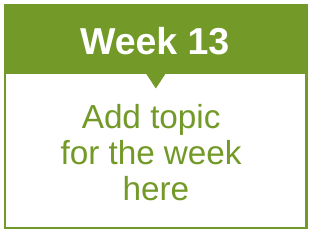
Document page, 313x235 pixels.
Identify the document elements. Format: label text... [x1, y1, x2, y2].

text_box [4, 5, 307, 89]
text_box Add topic for the week here [11, 92, 301, 215]
text_box [4, 4, 308, 229]
